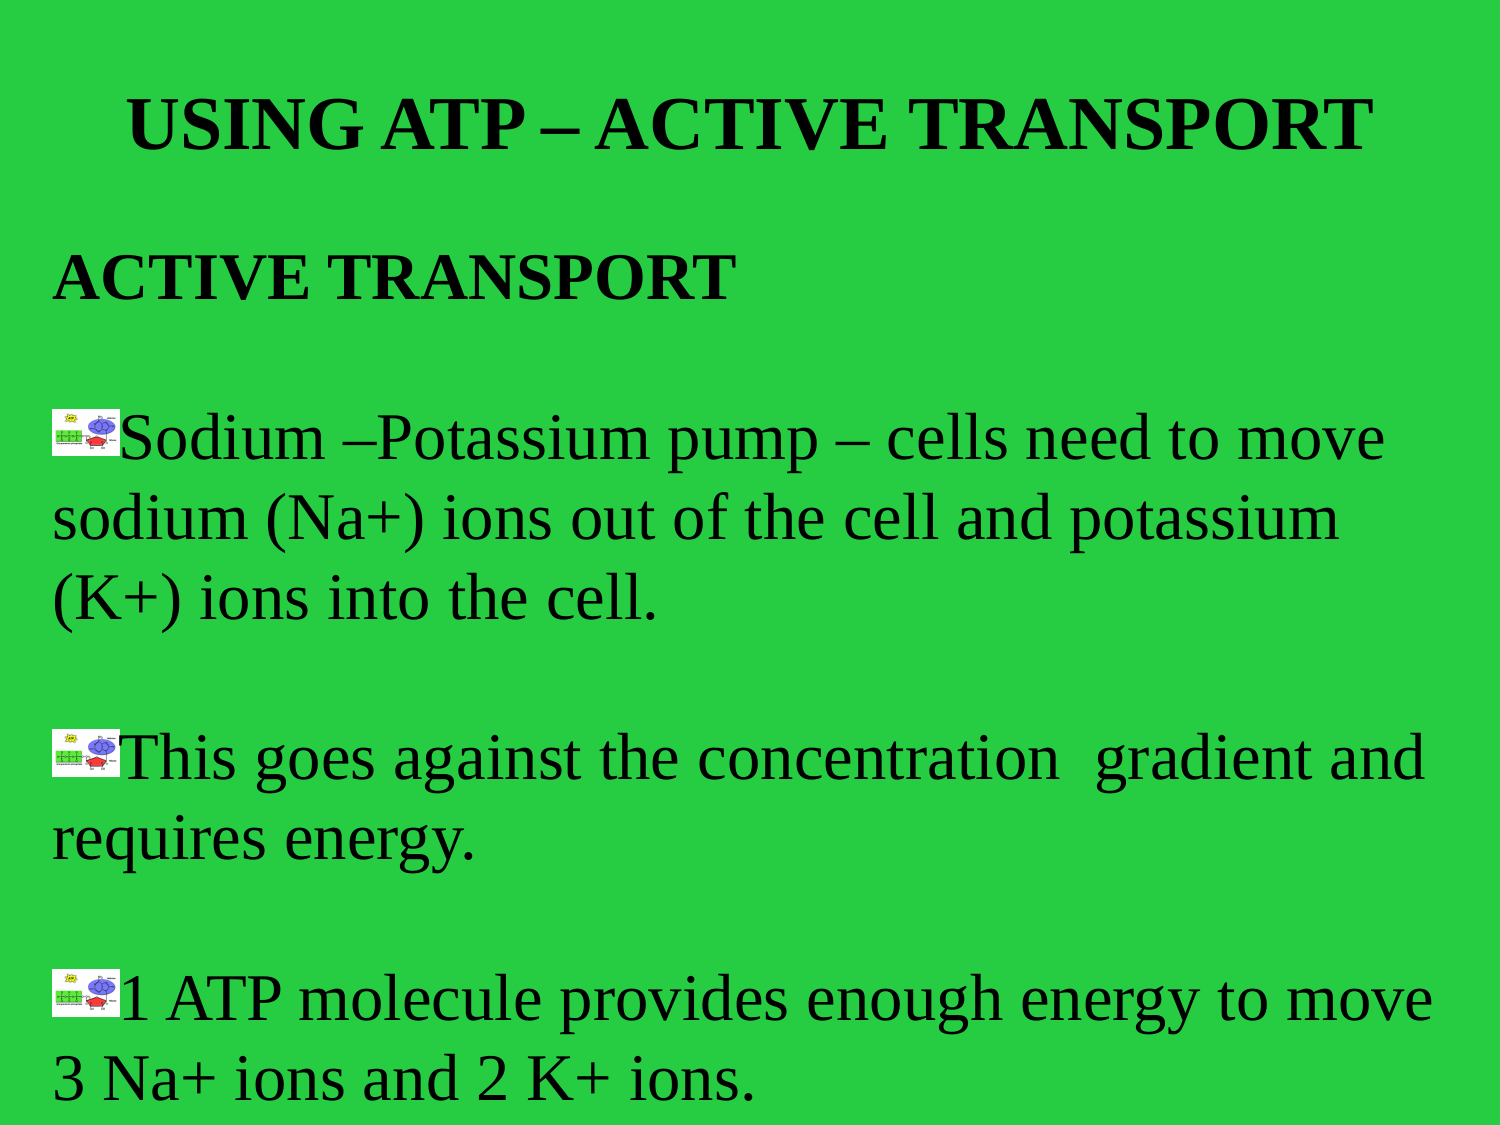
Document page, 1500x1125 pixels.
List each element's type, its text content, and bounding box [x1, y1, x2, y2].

title USING ATP – ACTIVE TRANSPORT [75, 24, 1425, 213]
picture [52, 969, 120, 1017]
list ACTIVE TRANSPORT Sodium –Potassium pump – cells need to move sodium (Na+) ions out of the cell and potassium (K+) ions into the cell. This goes against the concentration gradient and requires energy. 1 ATP molecule provides enough energy to move 3 Na+ ions and 2 K+ ions. [37, 224, 1463, 1125]
picture [52, 729, 120, 777]
picture [52, 409, 120, 456]
